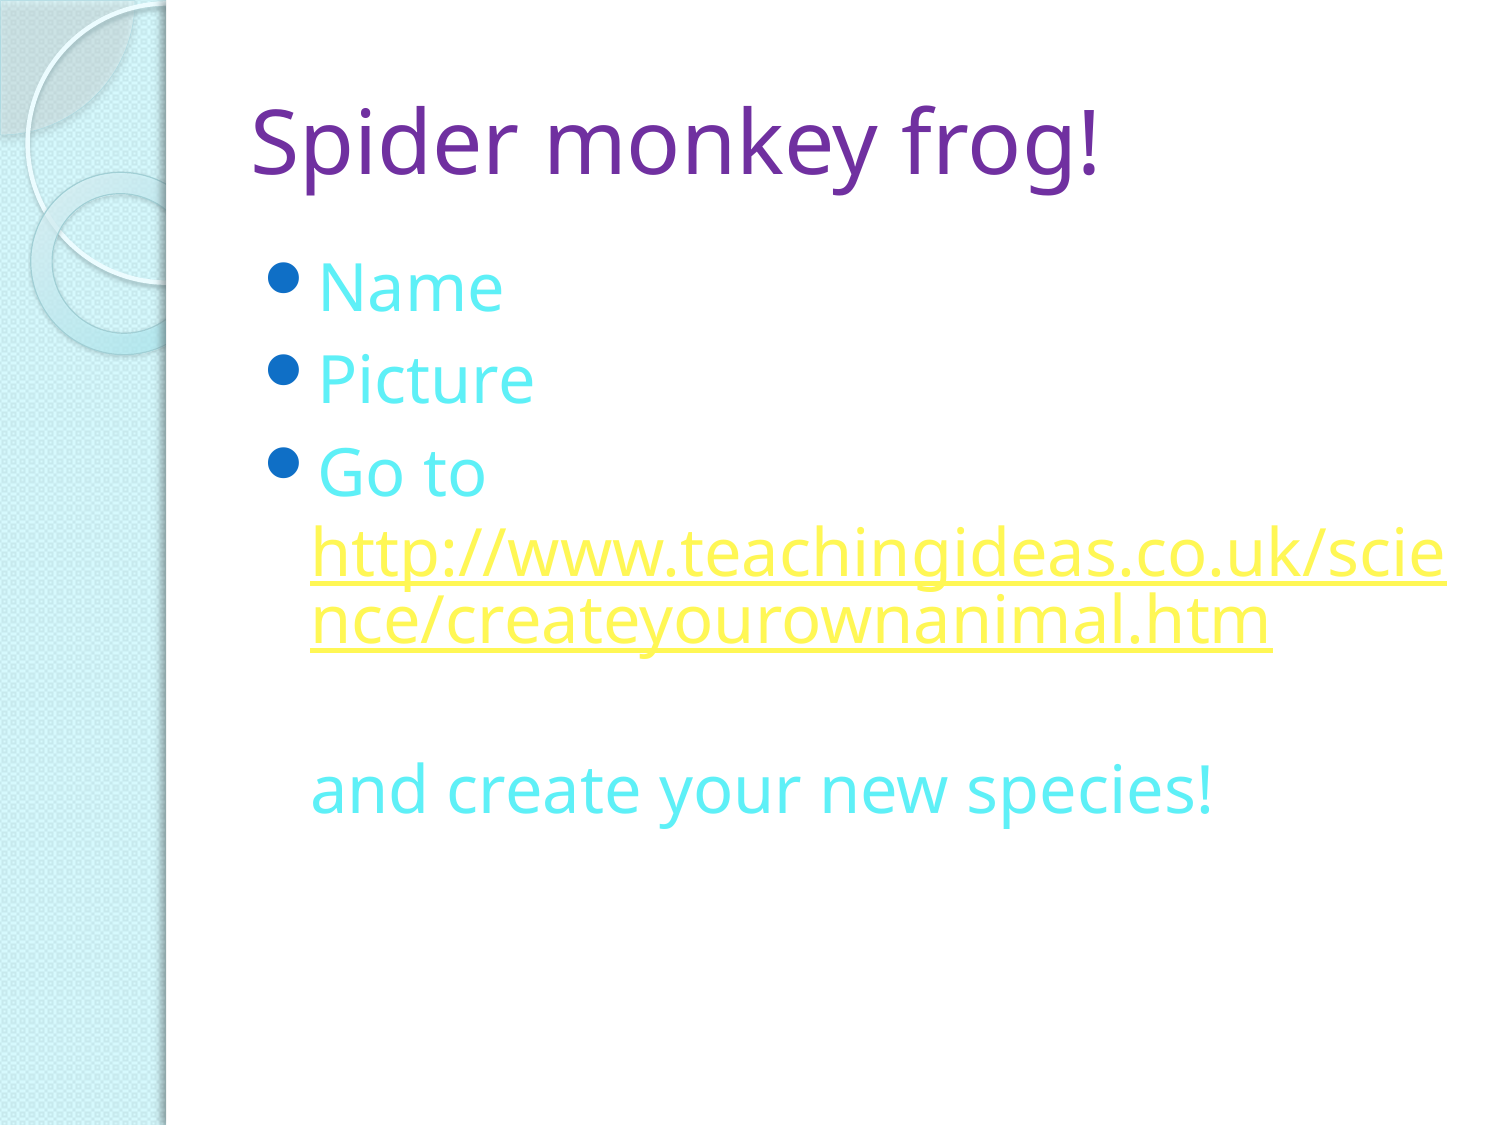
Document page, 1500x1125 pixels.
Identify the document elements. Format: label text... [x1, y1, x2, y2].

list Name Picture Go to http://www.teachingideas.co.uk/science/createyourownanimal.htm and create your new species! [235, 237, 1466, 1025]
title Spider monkey frog! [235, 45, 1466, 233]
